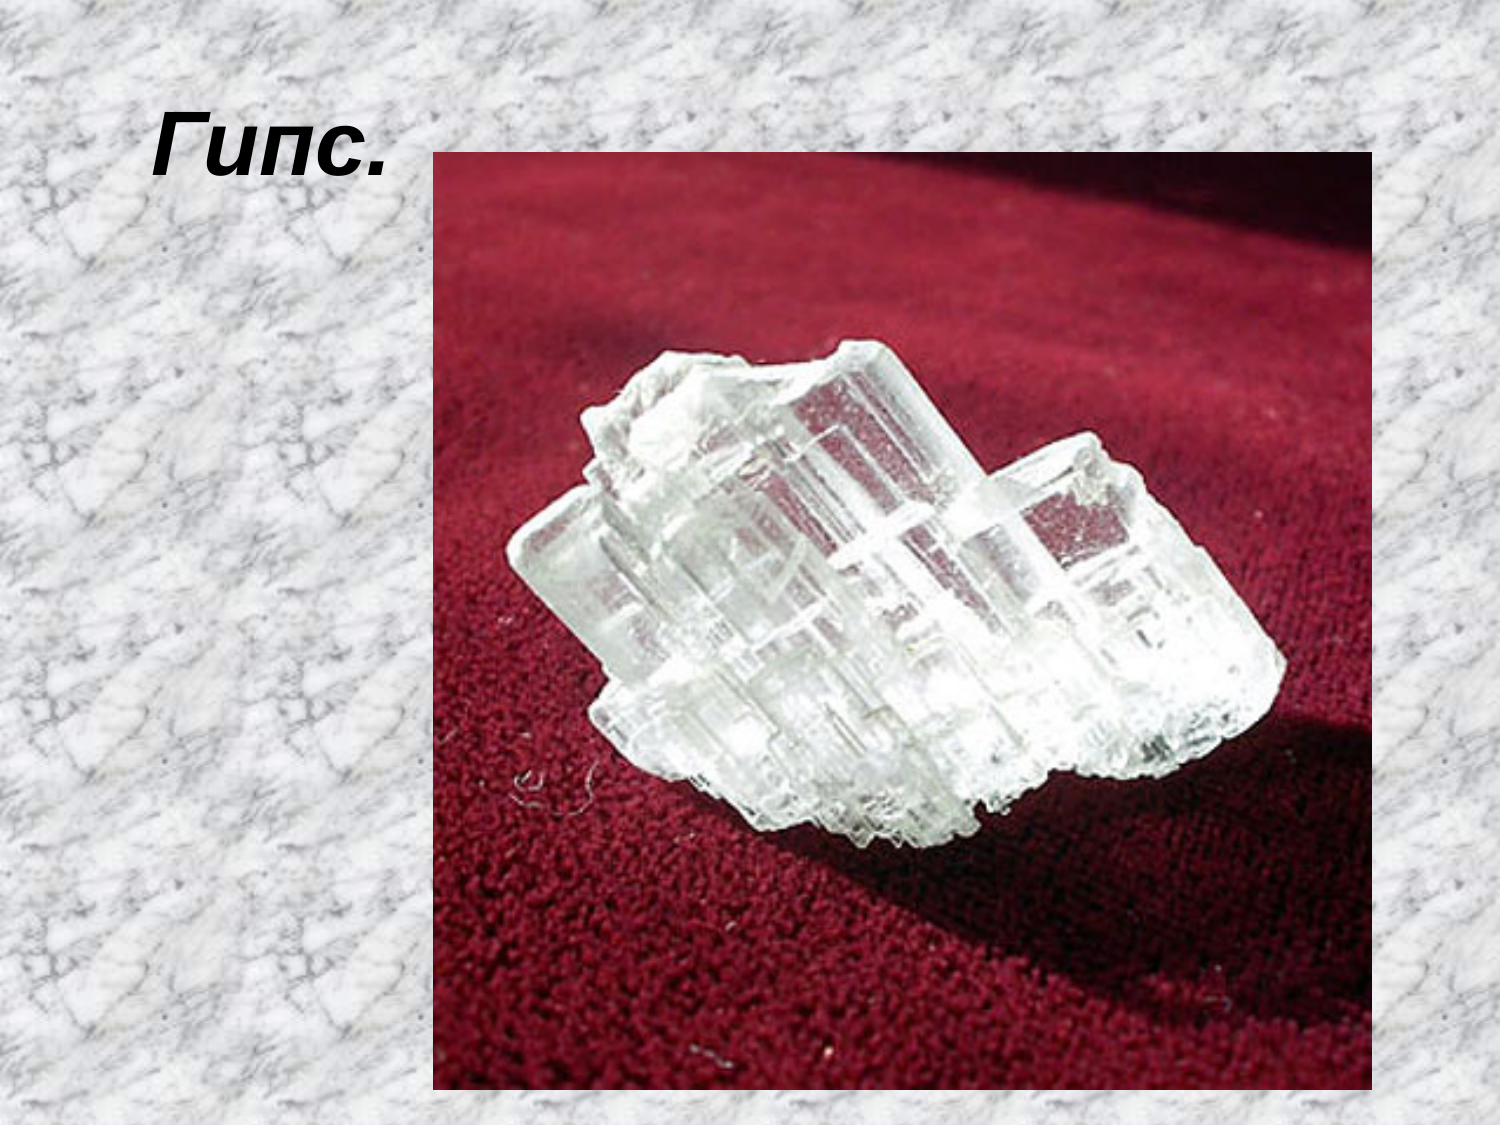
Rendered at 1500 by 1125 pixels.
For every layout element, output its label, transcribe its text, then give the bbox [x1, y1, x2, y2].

picture [0, 0, 1500, 1125]
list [433, 152, 1372, 1091]
title Гипс. [74, 44, 469, 233]
